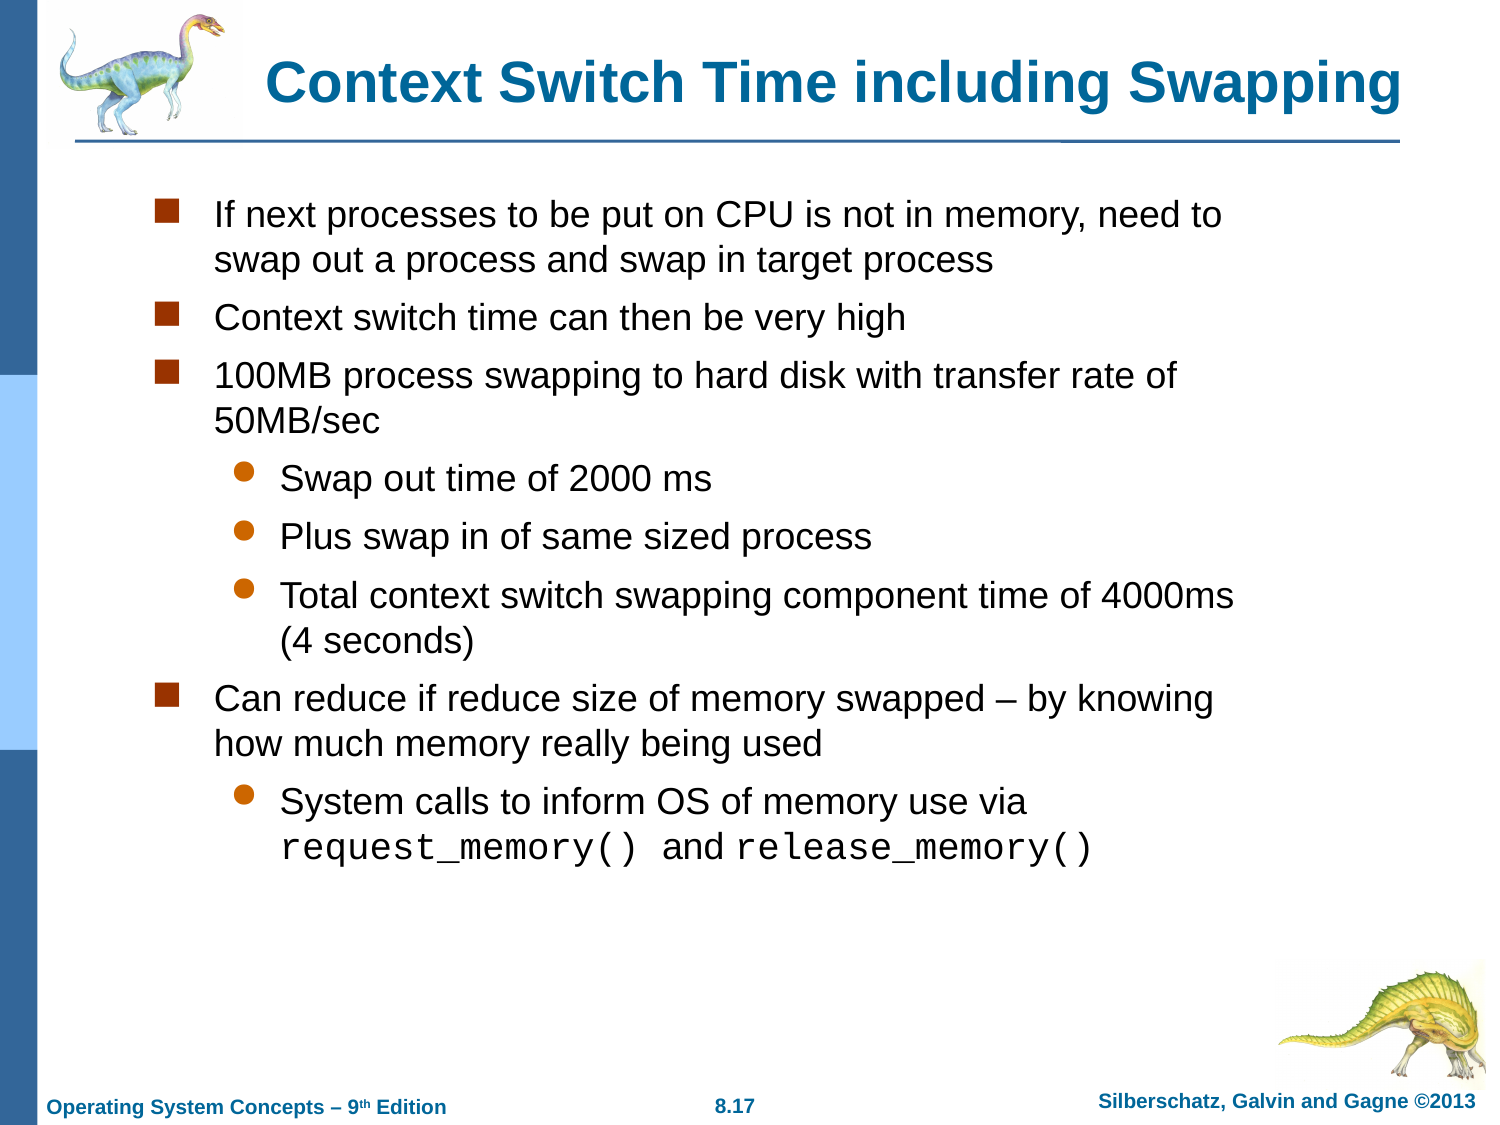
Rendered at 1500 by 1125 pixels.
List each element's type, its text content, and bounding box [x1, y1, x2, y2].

title Context Switch Time including Swapping [208, 27, 1462, 123]
list If next processes to be put on CPU is not in memory, need to swap out a process and swap in target process Context switch time can then be very high 100MB process swapping to hard disk with transfer rate of 50MB/sec Swap out time of 2000 ms Plus swap in of same sized process Total context switch swapping component time of 4000ms (4 seconds) Can reduce if reduce size of memory swapped – by knowing how much memory really being used System calls to inform OS of memory use via request_memory() and release_memory() [142, 182, 1284, 963]
picture [1275, 959, 1486, 1090]
picture [46, 0, 243, 149]
